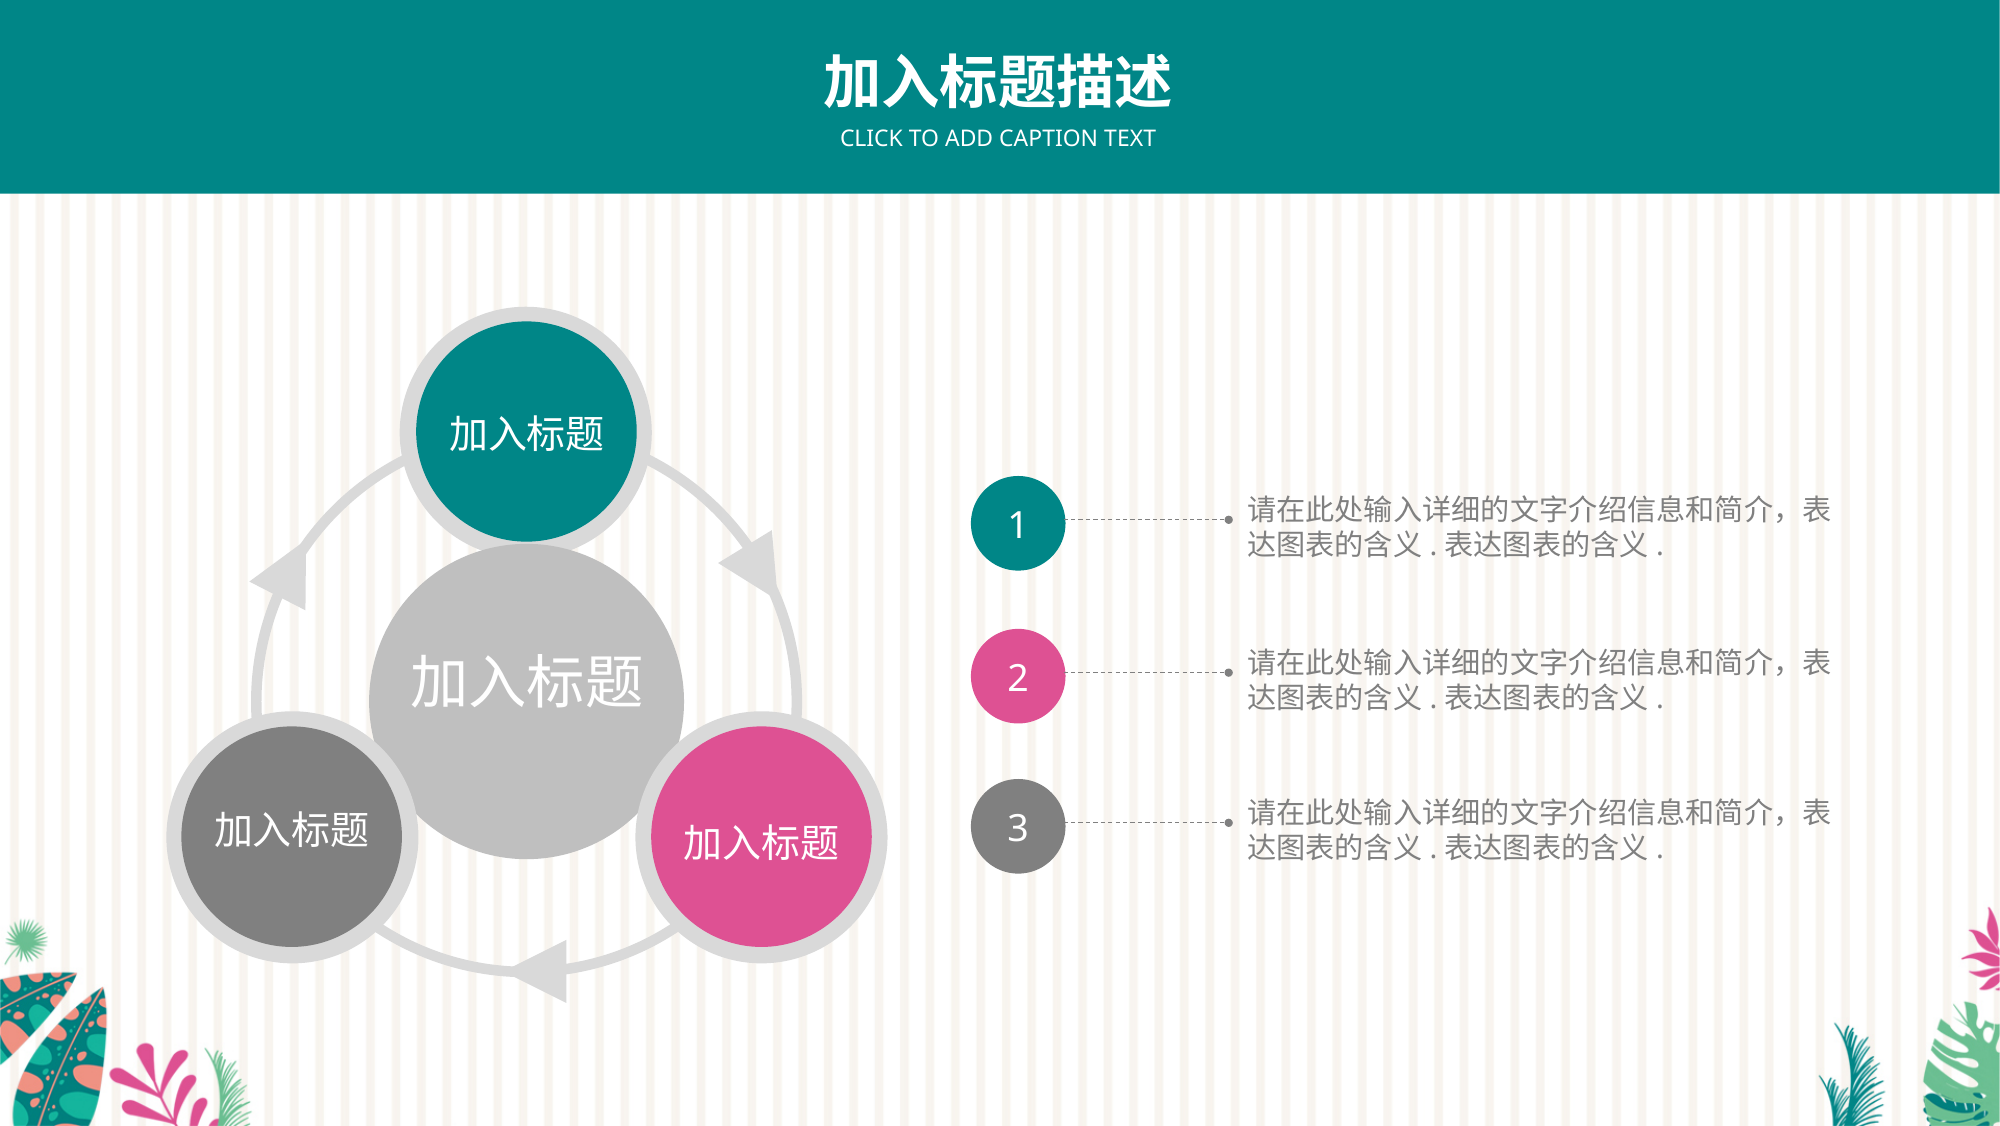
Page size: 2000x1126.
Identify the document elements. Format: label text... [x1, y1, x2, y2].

text_box 1 [968, 473, 1068, 573]
text_box 2 [968, 626, 1068, 726]
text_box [166, 306, 888, 1004]
text_box 3 [968, 776, 1068, 876]
picture [0, 194, 2000, 1126]
text_box 请在此处输入详细的文字介绍信息和简介，表达图表的含义.表达图表的含义. [1232, 786, 1867, 918]
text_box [0, 0, 2000, 194]
text_box 请在此处输入详细的文字介绍信息和简介，表达图表的含义.表达图表的含义. [1232, 483, 1867, 615]
text_box 请在此处输入详细的文字介绍信息和简介，表达图表的含义.表达图表的含义. [1232, 636, 1867, 768]
